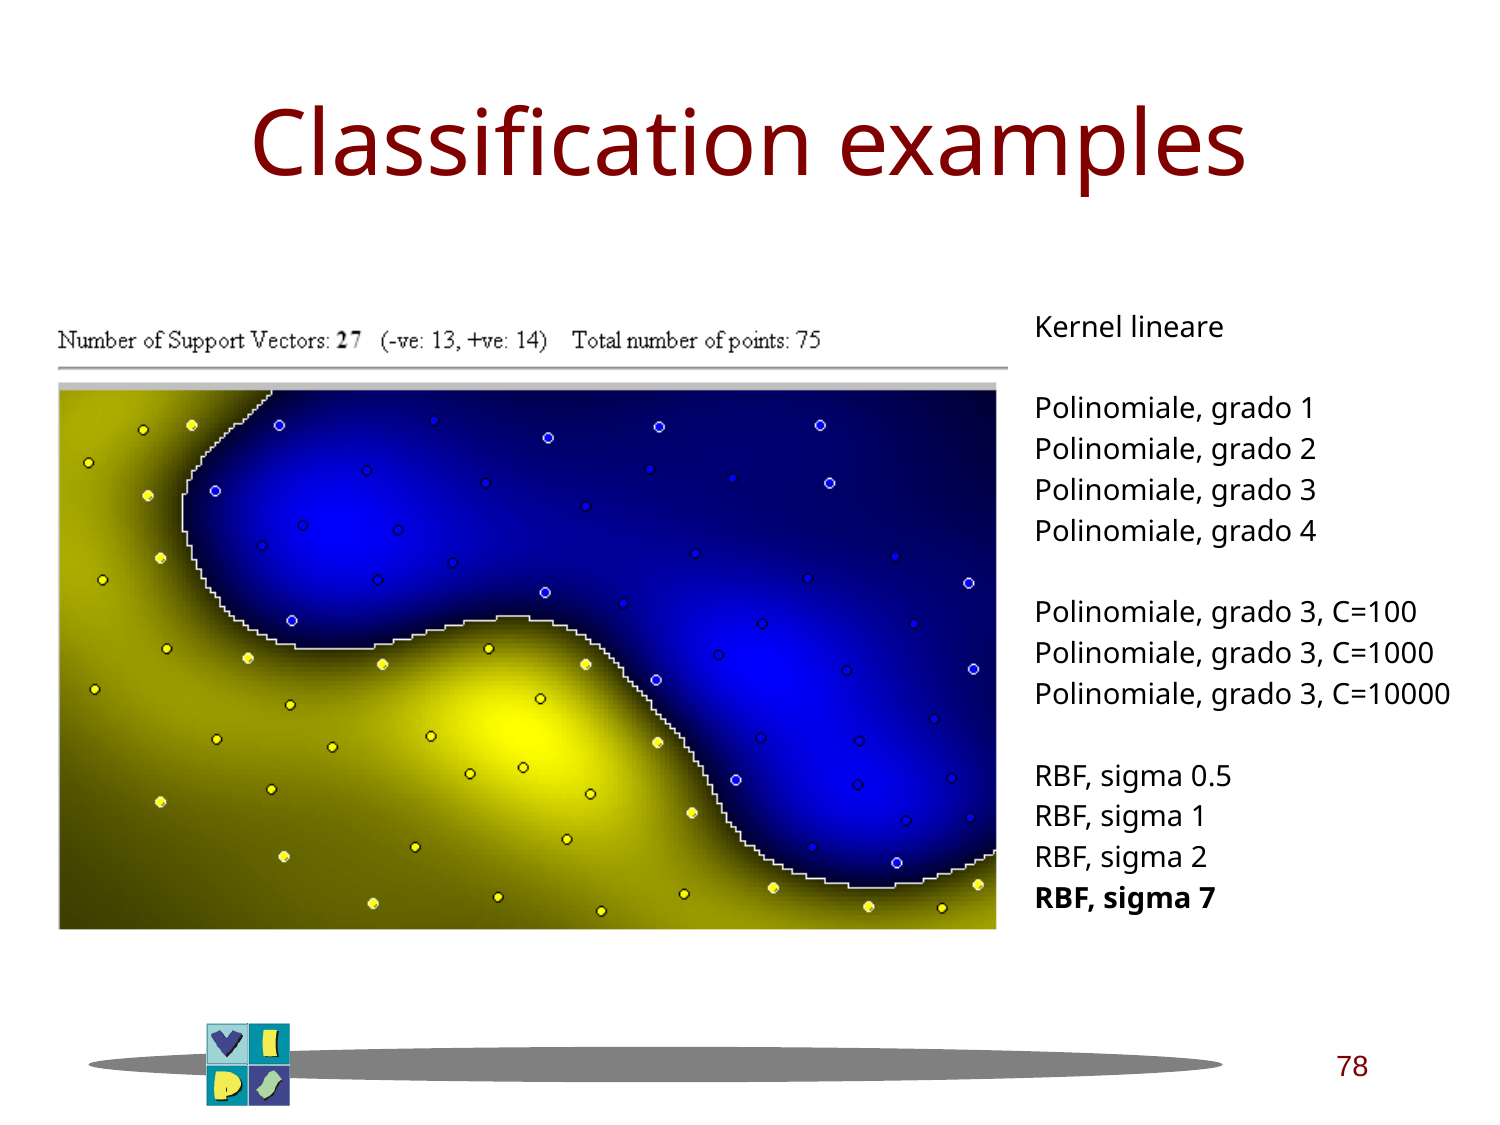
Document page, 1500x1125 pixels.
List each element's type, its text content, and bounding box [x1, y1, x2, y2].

picture [206, 1023, 290, 1106]
text_box Kernel lineare Polinomiale, grado 1 Polinomiale, grado 2 Polinomiale, grado 3 Polinomiale, grado 4 Polinomiale, grado 3, C=100 Polinomiale, grado 3, C=1000 Polinomiale, grado 3, C=10000 RBF, sigma 0.5 RBF, sigma 1 RBF, sigma 2 RBF, sigma 7 [1019, 300, 1500, 996]
picture [46, 316, 1008, 938]
title Classification examples [75, 45, 1425, 233]
slide_number 78 [1033, 1039, 1384, 1118]
